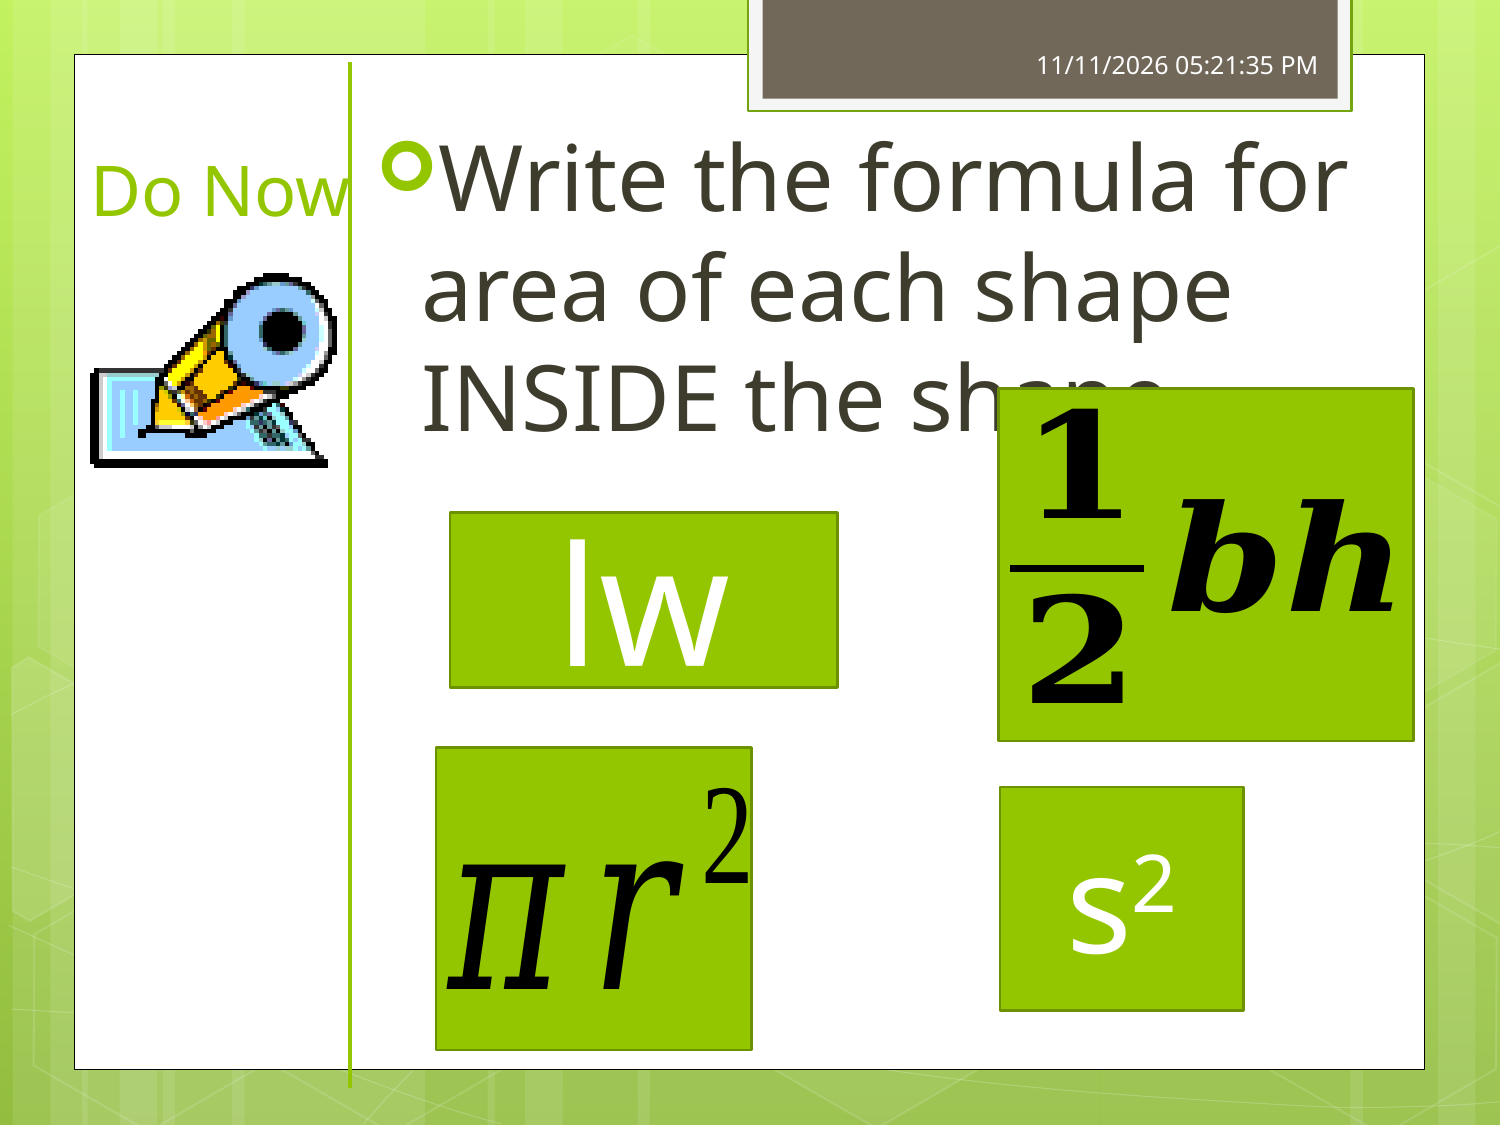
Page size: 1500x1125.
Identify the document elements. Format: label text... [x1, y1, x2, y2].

picture [82, 174, 351, 478]
text_box s2 [999, 786, 1245, 1012]
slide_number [983, 36, 1334, 97]
title Do Now [75, 137, 345, 238]
list Write the formula for area of each shape INSIDE the shape [354, 112, 1425, 1063]
text_box lw [449, 511, 839, 689]
